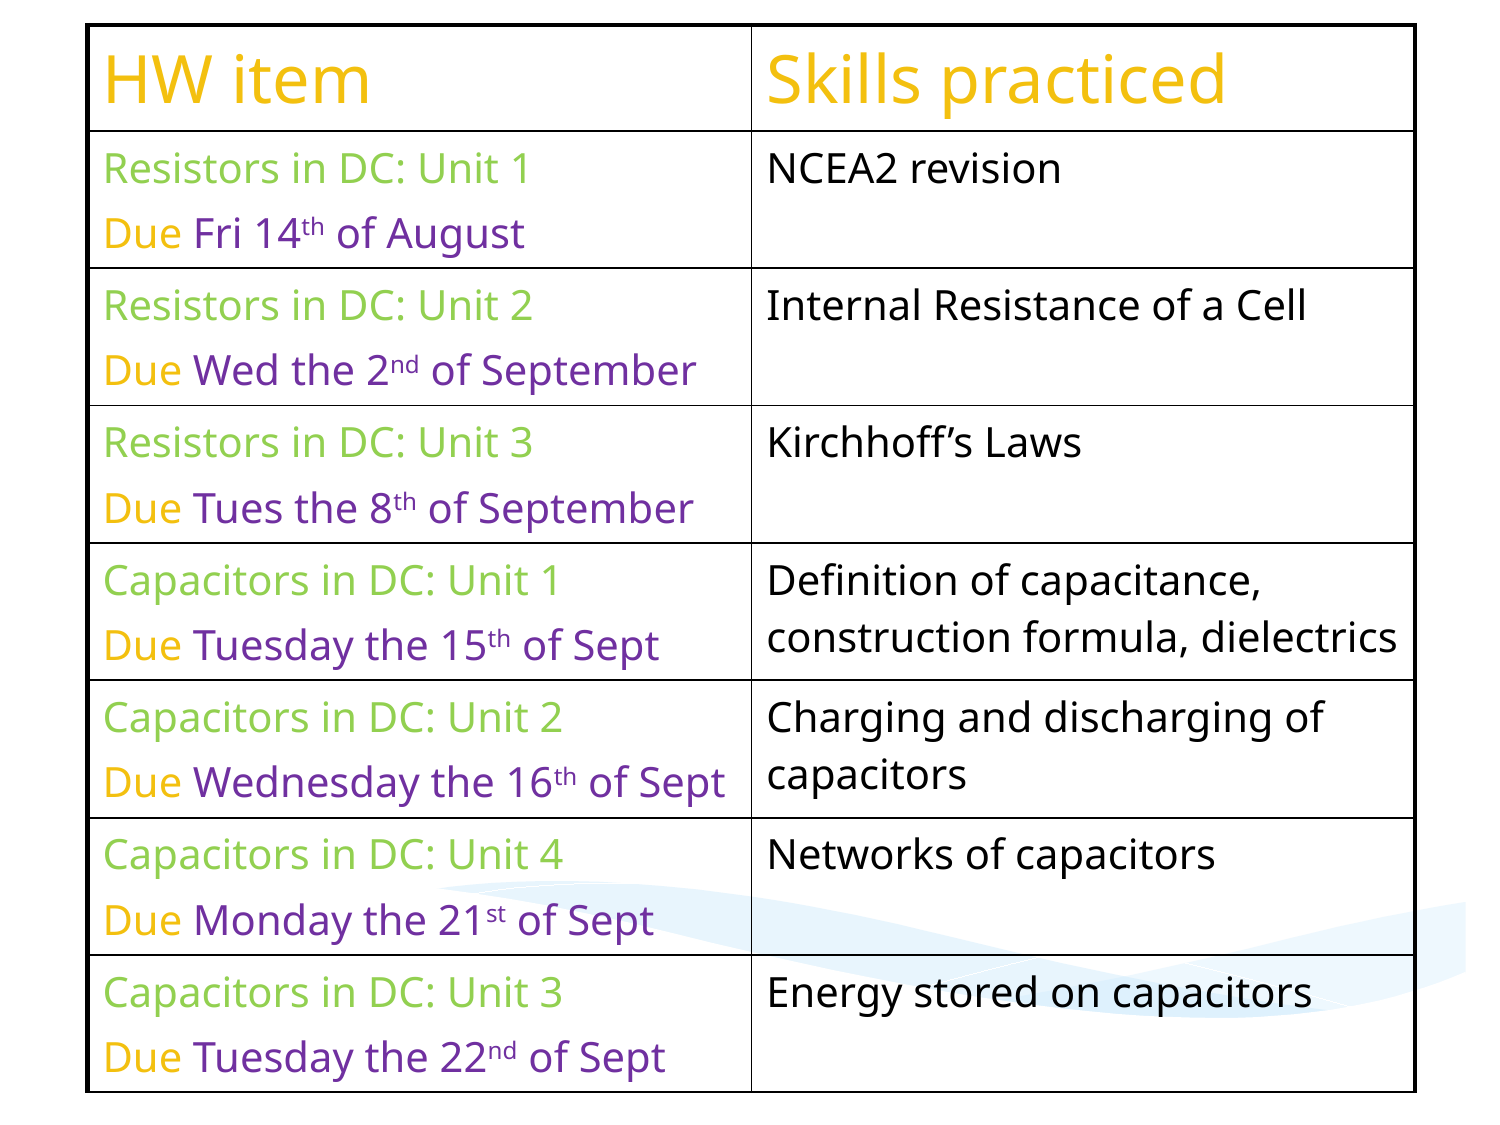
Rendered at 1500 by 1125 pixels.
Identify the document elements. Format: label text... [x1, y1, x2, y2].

table_cell Kirchhoff’s Laws [752, 406, 1413, 542]
table_cell Capacitors in DC: Unit 2 Due Wednesday the 16th of Sept [90, 681, 751, 817]
table_cell NCEA2 revision [752, 132, 1413, 267]
table_cell Definition of capacitance, construction formula, dielectrics [752, 544, 1413, 679]
table_header Skills practiced [752, 27, 1413, 130]
table_cell Networks of capacitors [752, 819, 1413, 954]
table_cell Resistors in DC: Unit 2 Due Wed the 2nd of September [90, 269, 751, 405]
table_cell Capacitors in DC: Unit 4 Due Monday the 21st of Sept [90, 819, 751, 954]
table_cell Charging and discharging of capacitors [752, 681, 1413, 817]
table_cell Capacitors in DC: Unit 1 Due Tuesday the 15th of Sept [90, 544, 751, 679]
table_header HW item [90, 27, 751, 130]
table_cell Resistors in DC: Unit 1 Due Fri 14th of August [90, 132, 751, 267]
table_cell Energy stored on capacitors [752, 956, 1413, 1091]
table_cell Internal Resistance of a Cell [752, 269, 1413, 405]
table_cell Resistors in DC: Unit 3 Due Tues the 8th of September [90, 406, 751, 542]
table_cell Capacitors in DC: Unit 3 Due Tuesday the 22nd of Sept [90, 956, 751, 1091]
